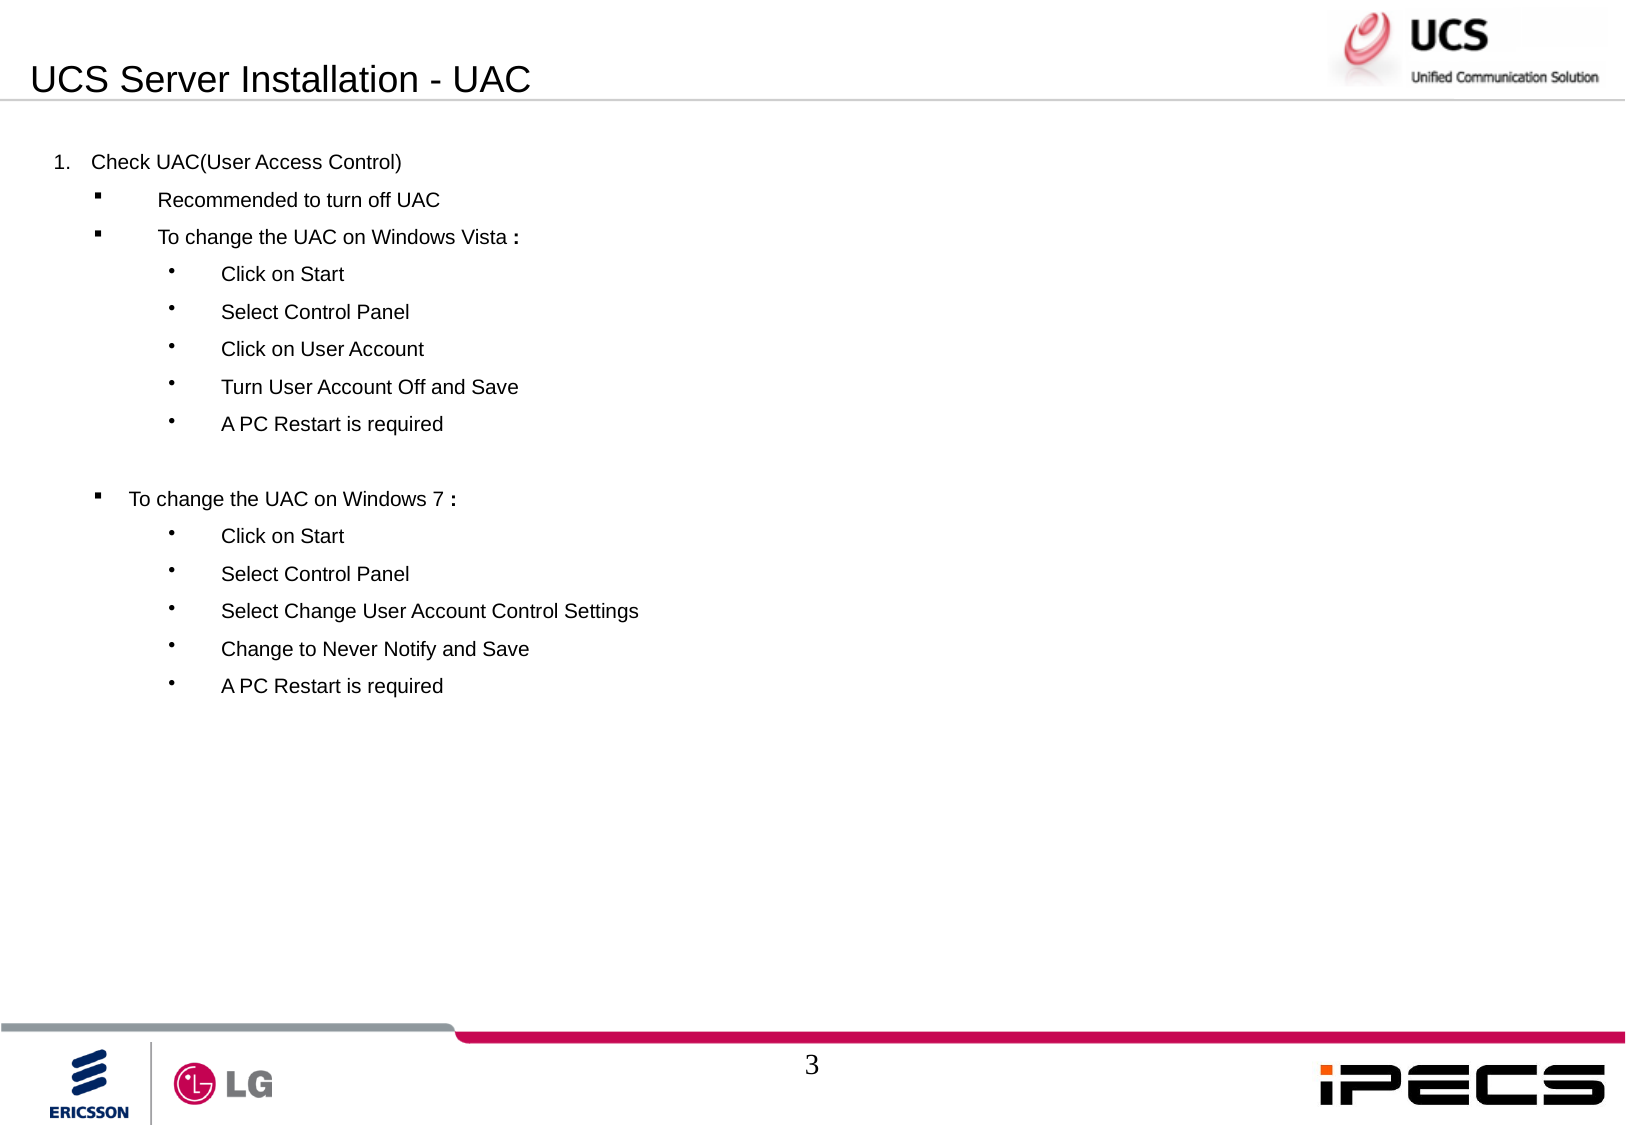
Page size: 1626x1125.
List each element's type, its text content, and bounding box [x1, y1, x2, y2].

slide_number 3 [622, 1037, 1003, 1076]
picture [1312, 1051, 1611, 1116]
text_box Check UAC(User Access Control) Recommended to turn off UAC To change the UAC on Windows Vista : Click on Start Select Control Panel Click on User Account Turn User Account Off and Save A PC Restart is required To change the UAC on Windows 7 : Click on Start Select Control Panel Select Change User Account Control Settings Change to Never Notify and Save A PC Restart is required [39, 128, 766, 743]
picture [0, 1022, 1626, 1125]
text_box UCS Server Installation - UAC [15, 24, 547, 108]
picture [1325, 7, 1618, 88]
